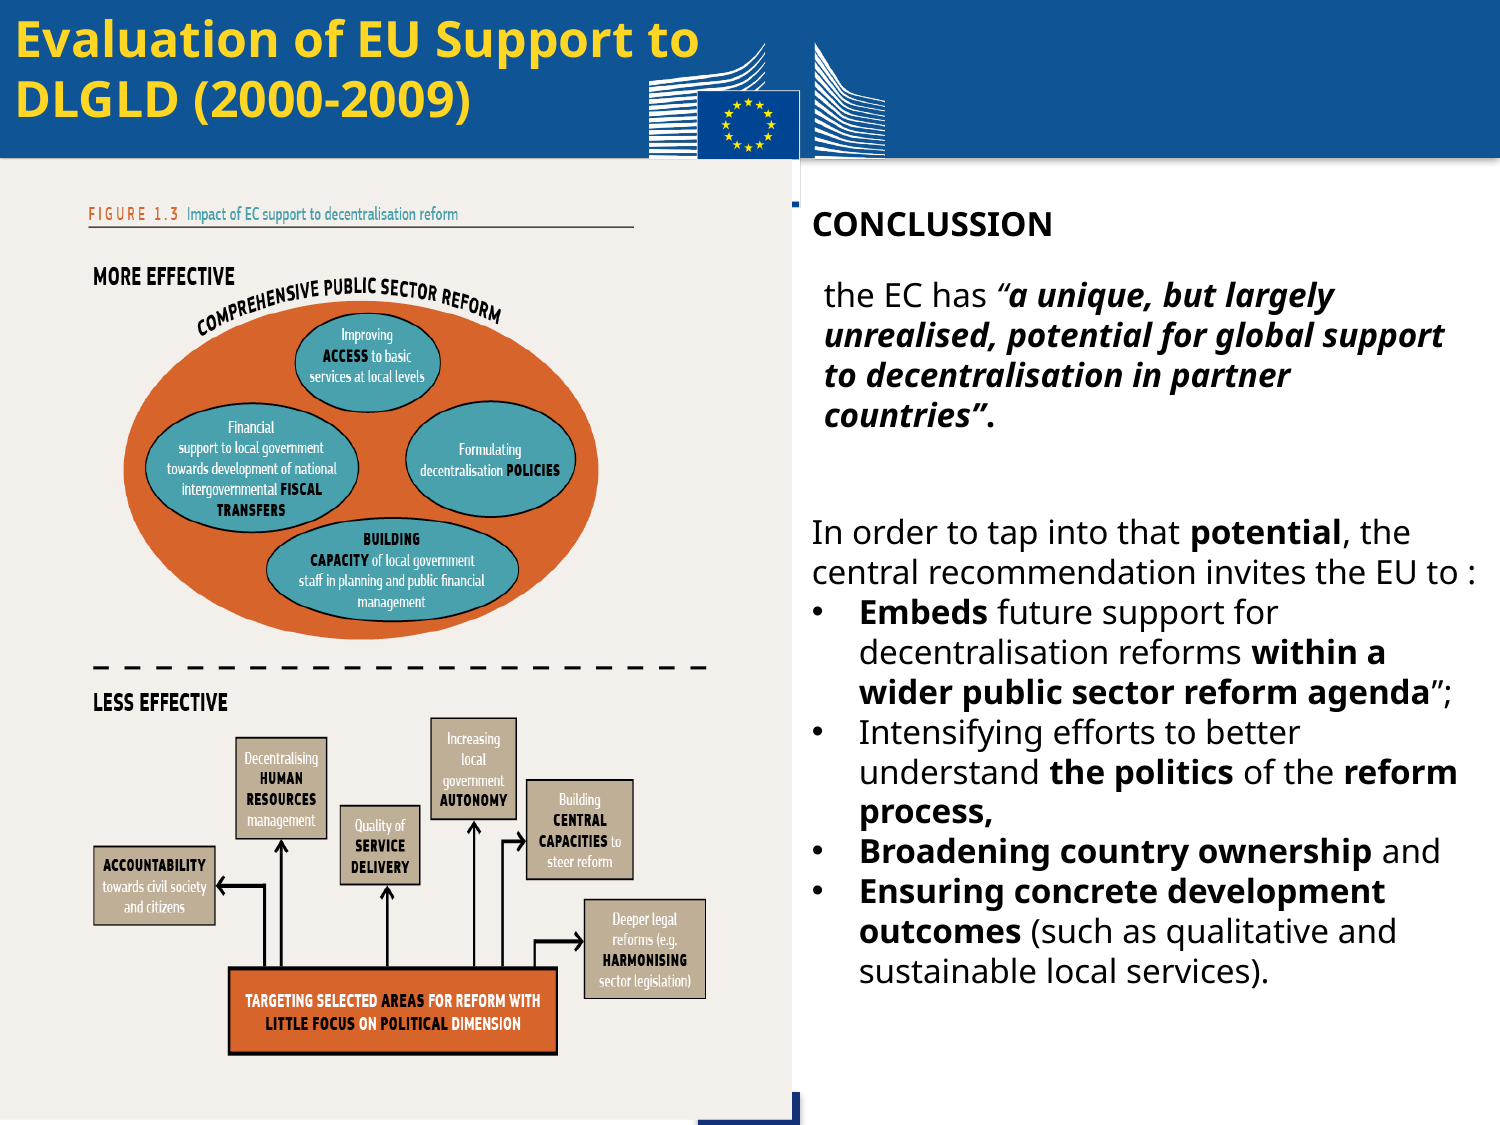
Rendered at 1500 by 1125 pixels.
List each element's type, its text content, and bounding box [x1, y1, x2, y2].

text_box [796, 195, 1500, 445]
text_box In order to tap into that potential, the central recommendation invites the EU to : Embeds future support for decentralisation reforms within a wider public sector reform agenda”; Intensifying efforts to better understand the politics of the reform process, Broadening country ownership and Ensuring concrete development outcomes (such as qualitative and sustainable local services). [797, 503, 1500, 998]
text_box Evaluation of EU Support to DLGLD (2000-2009) [0, 0, 863, 135]
picture [0, 42, 885, 1122]
